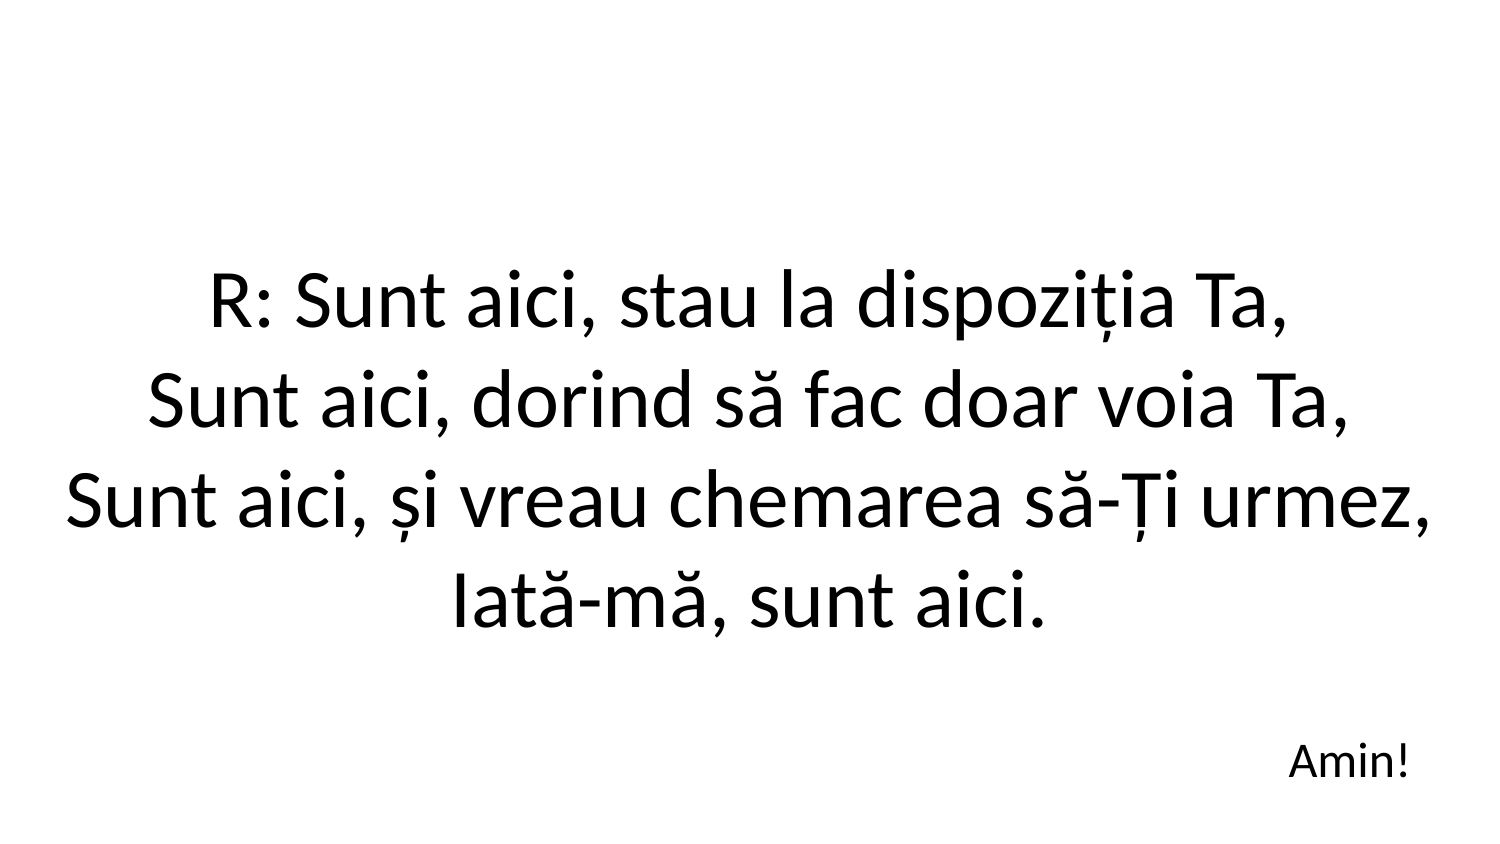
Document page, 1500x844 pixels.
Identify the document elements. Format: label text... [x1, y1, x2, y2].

text_box R: Sunt aici, stau la dispoziția Ta, Sunt aici, dorind să fac doar voia Ta, Sunt aici, și vreau chemarea să-Ți urmez, Iată-mă, sunt aici. [50, 192, 1450, 652]
text_box Amin! [1273, 674, 1427, 795]
